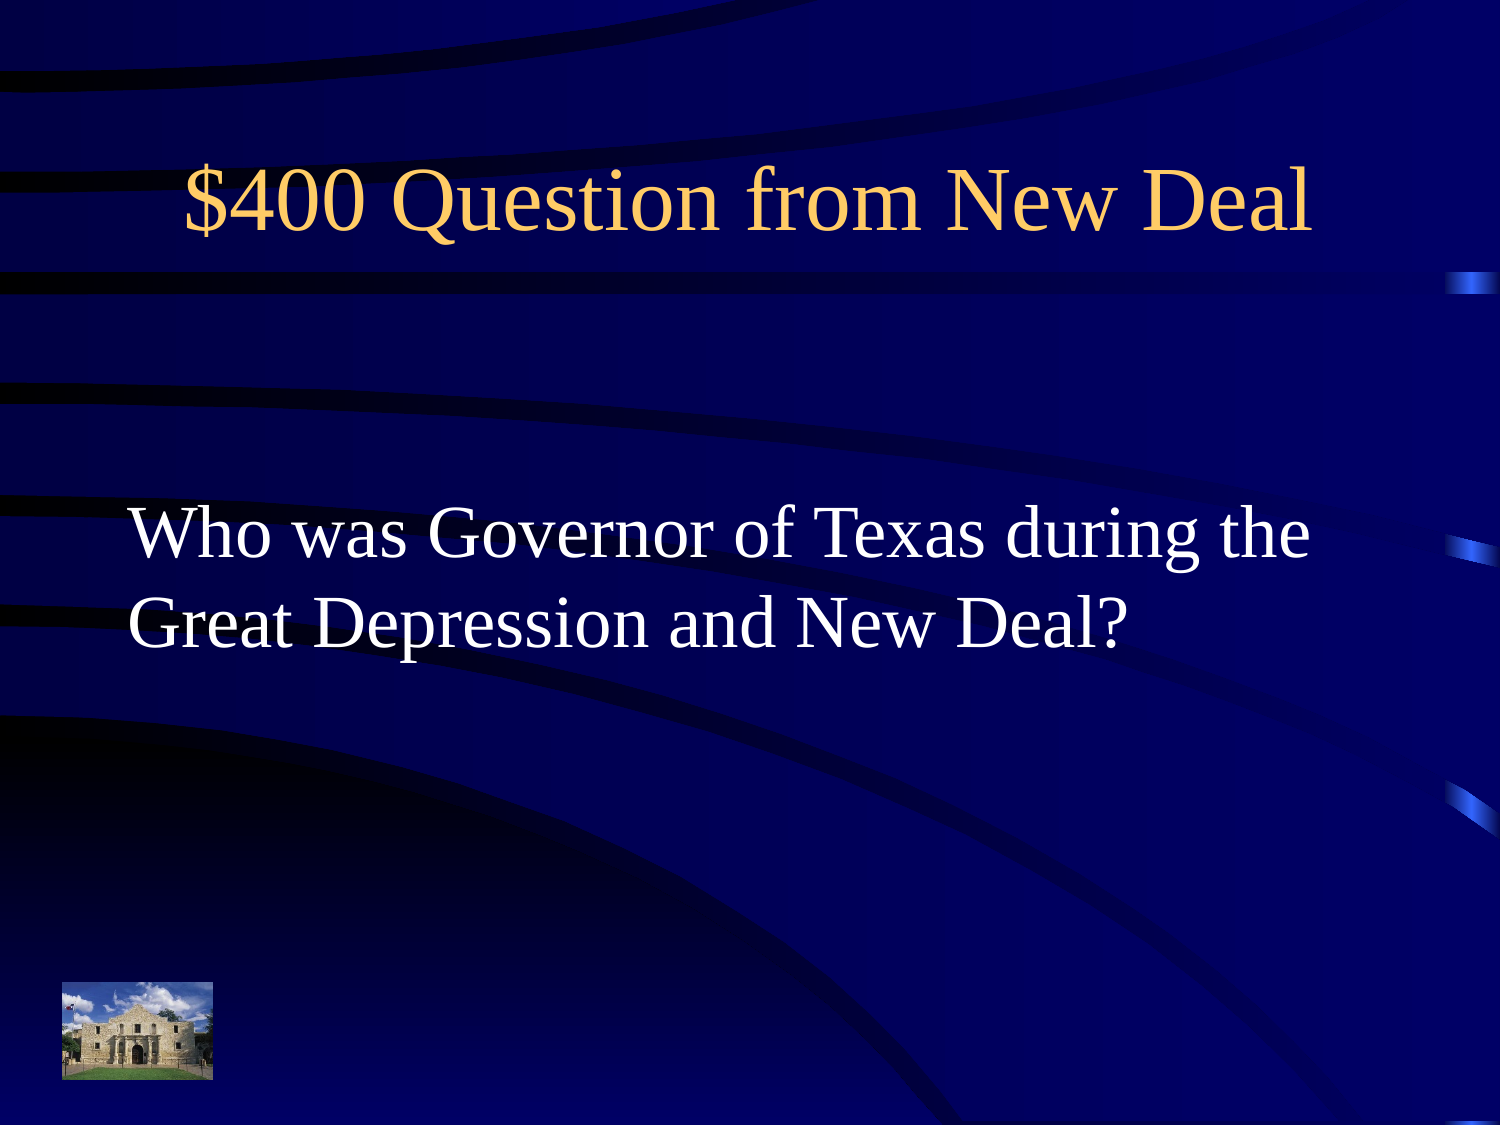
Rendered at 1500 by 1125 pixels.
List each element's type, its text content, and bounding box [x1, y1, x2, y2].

picture [62, 982, 213, 1081]
text_box Who was Governor of Texas during the Great Depression and New Deal? [112, 475, 1388, 671]
title $400 Question from New Deal [112, 99, 1388, 288]
